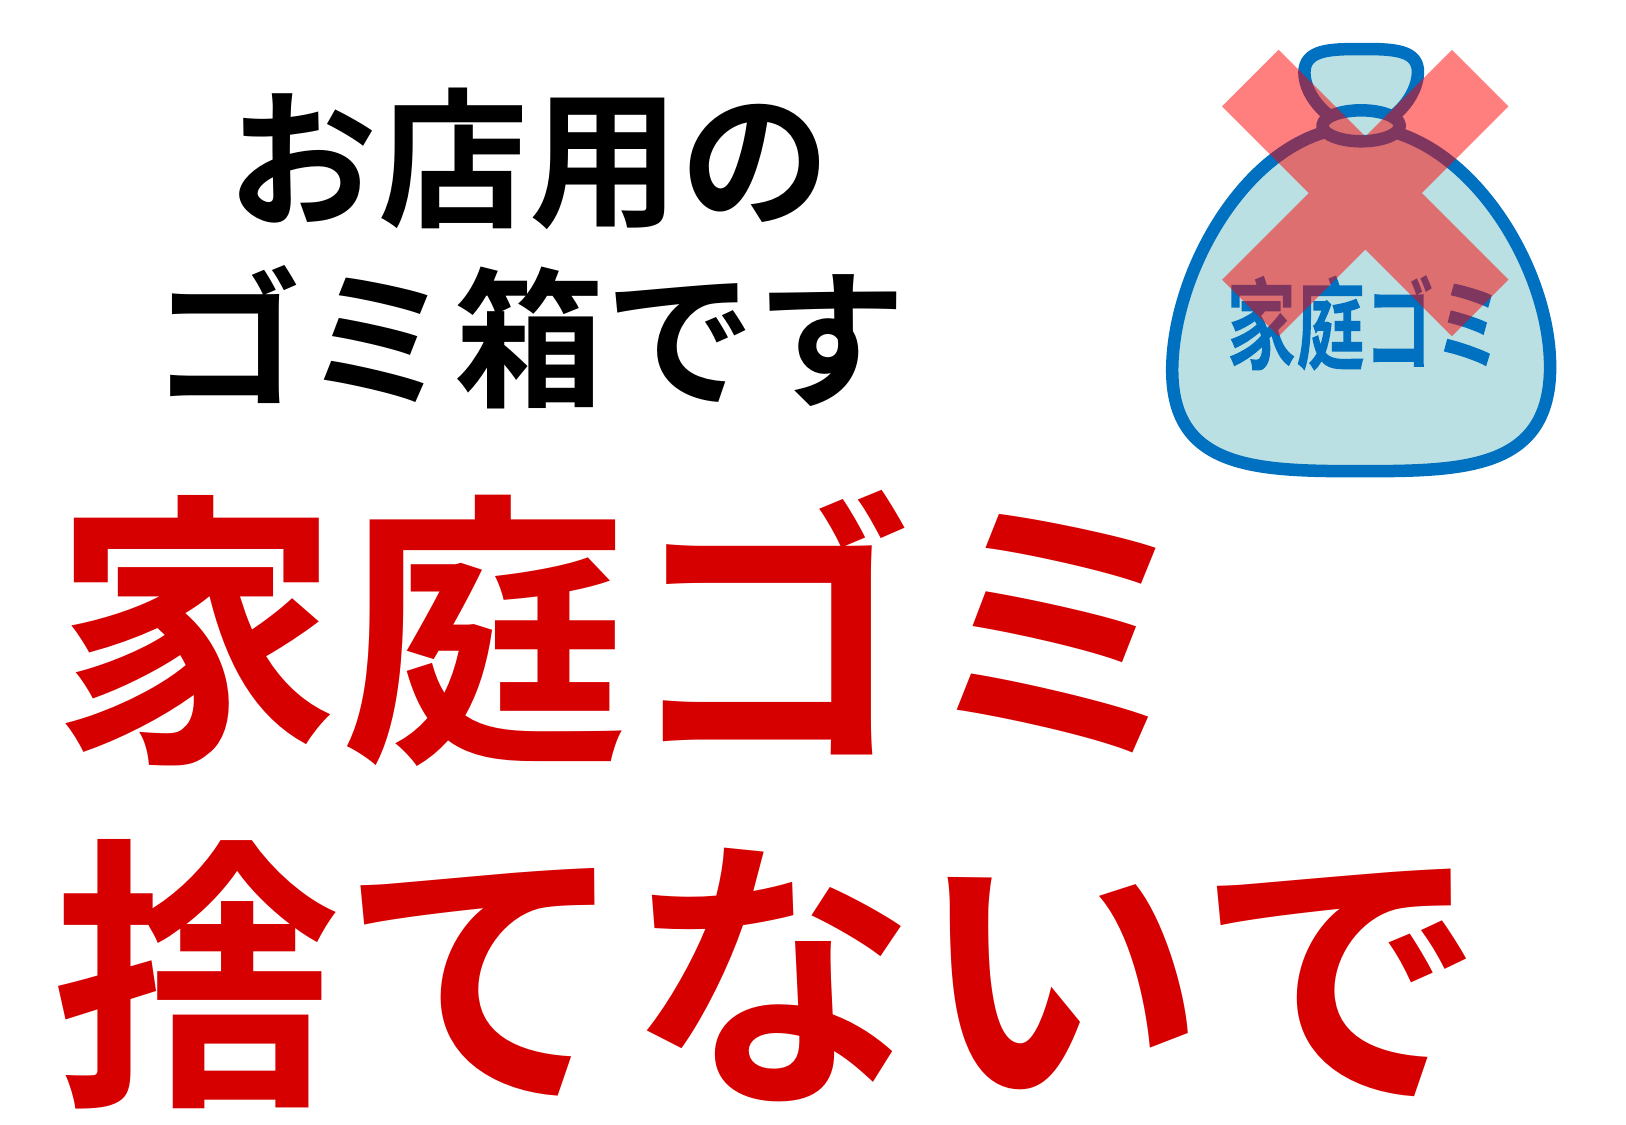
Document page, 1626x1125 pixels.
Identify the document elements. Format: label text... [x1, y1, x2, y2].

text_box お店用の ゴミ箱です [0, 58, 1059, 434]
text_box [1143, 0, 1587, 472]
text_box 家庭ゴミ 捨てないで [37, 444, 1600, 1125]
